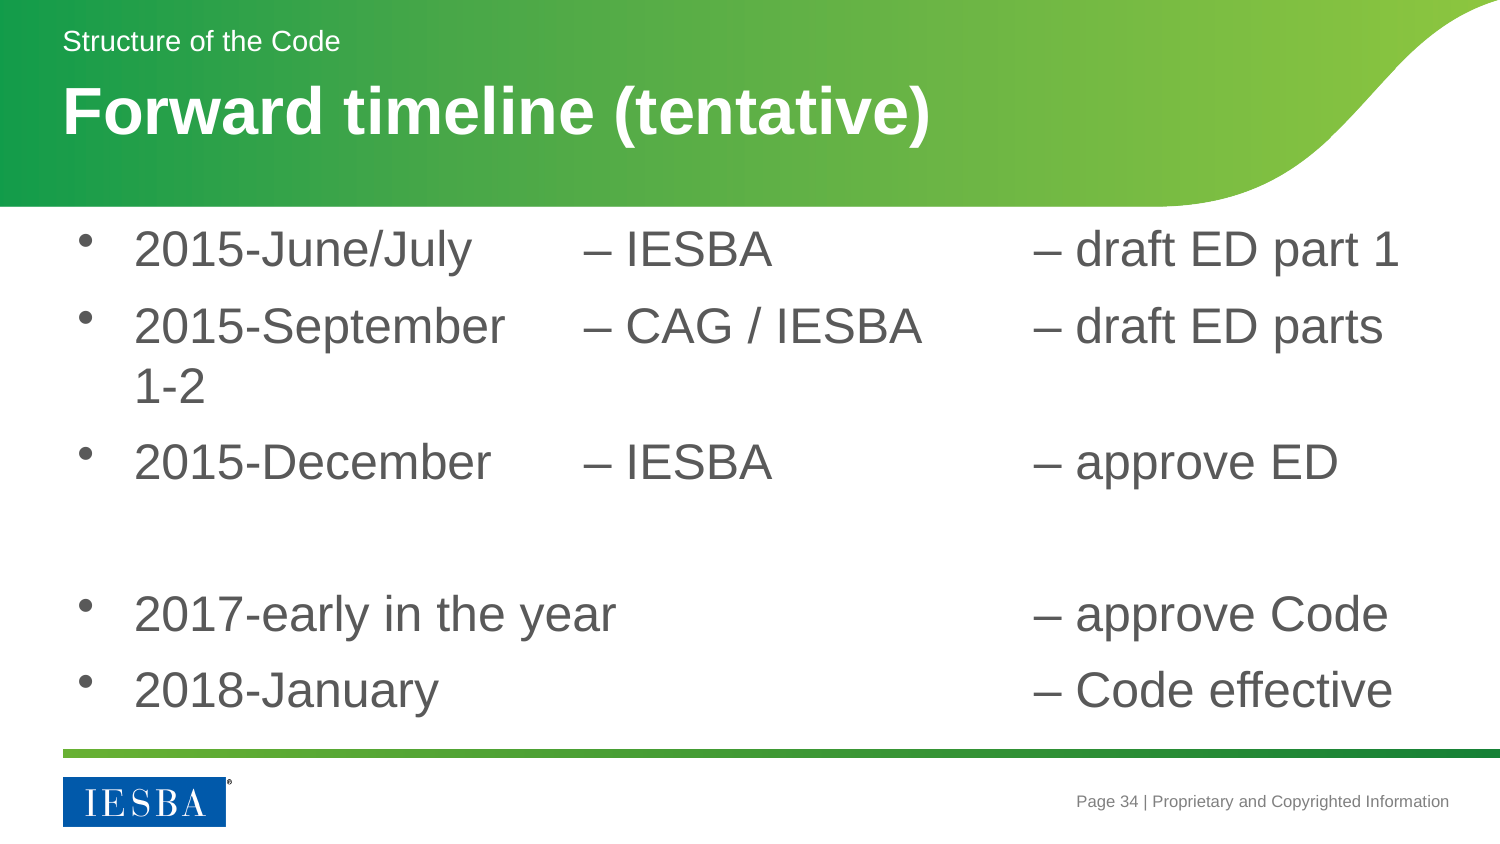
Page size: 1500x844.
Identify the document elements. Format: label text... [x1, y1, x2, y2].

title Forward timeline (tentative) [62, 75, 1300, 141]
picture [63, 777, 232, 827]
list 2015-June/July – IESBA – draft ED part 1 2015-September – CAG / IESBA – draft ED parts 1-2 2015-December – IESBA – approve ED 2017-early in the year – approve Code 2018-January – Code effective [62, 209, 1438, 725]
picture [0, 0, 1500, 207]
subtitle Structure of the Code [62, 22, 500, 51]
